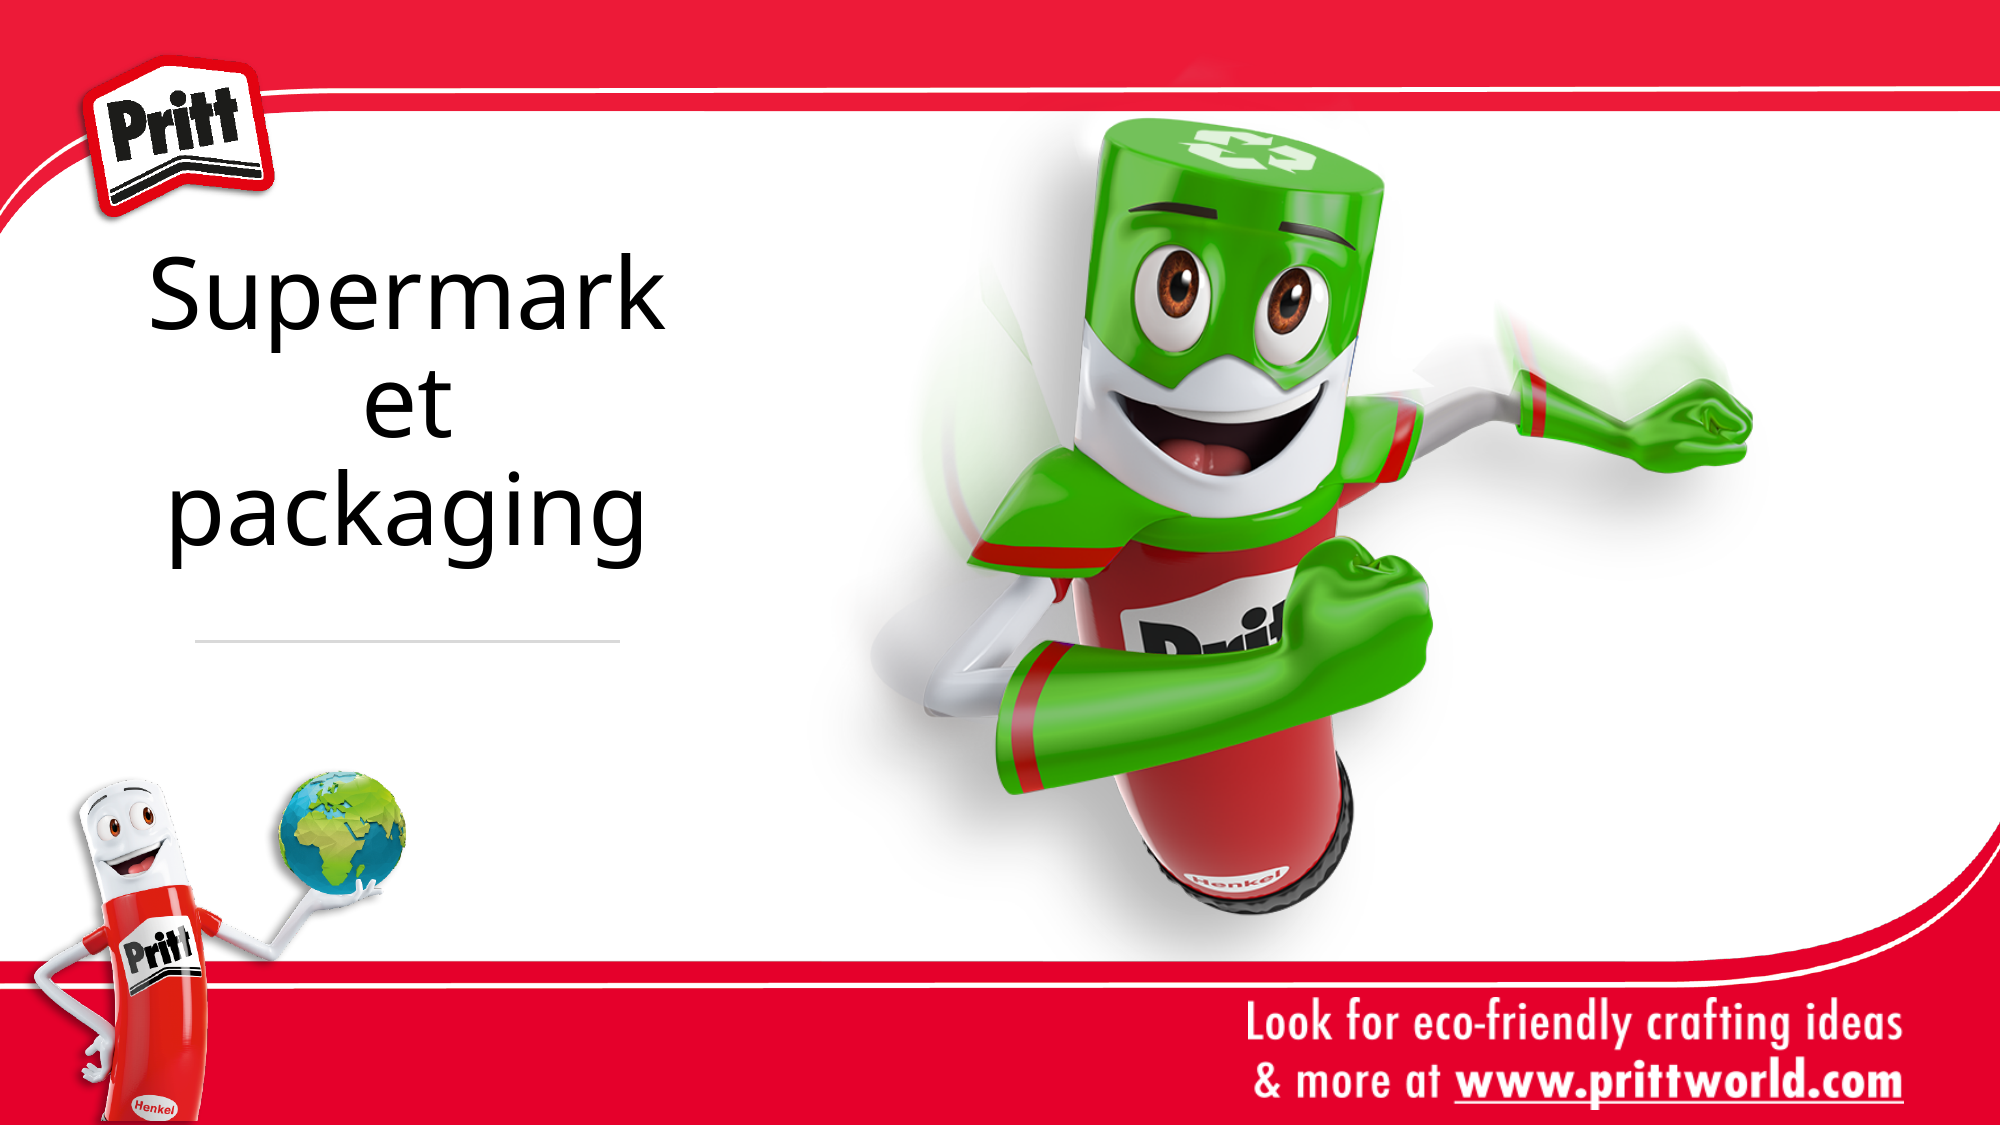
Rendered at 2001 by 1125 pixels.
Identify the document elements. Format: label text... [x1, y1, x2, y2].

picture [0, 0, 2000, 1125]
text_box Supermarket packaging [107, 234, 682, 575]
